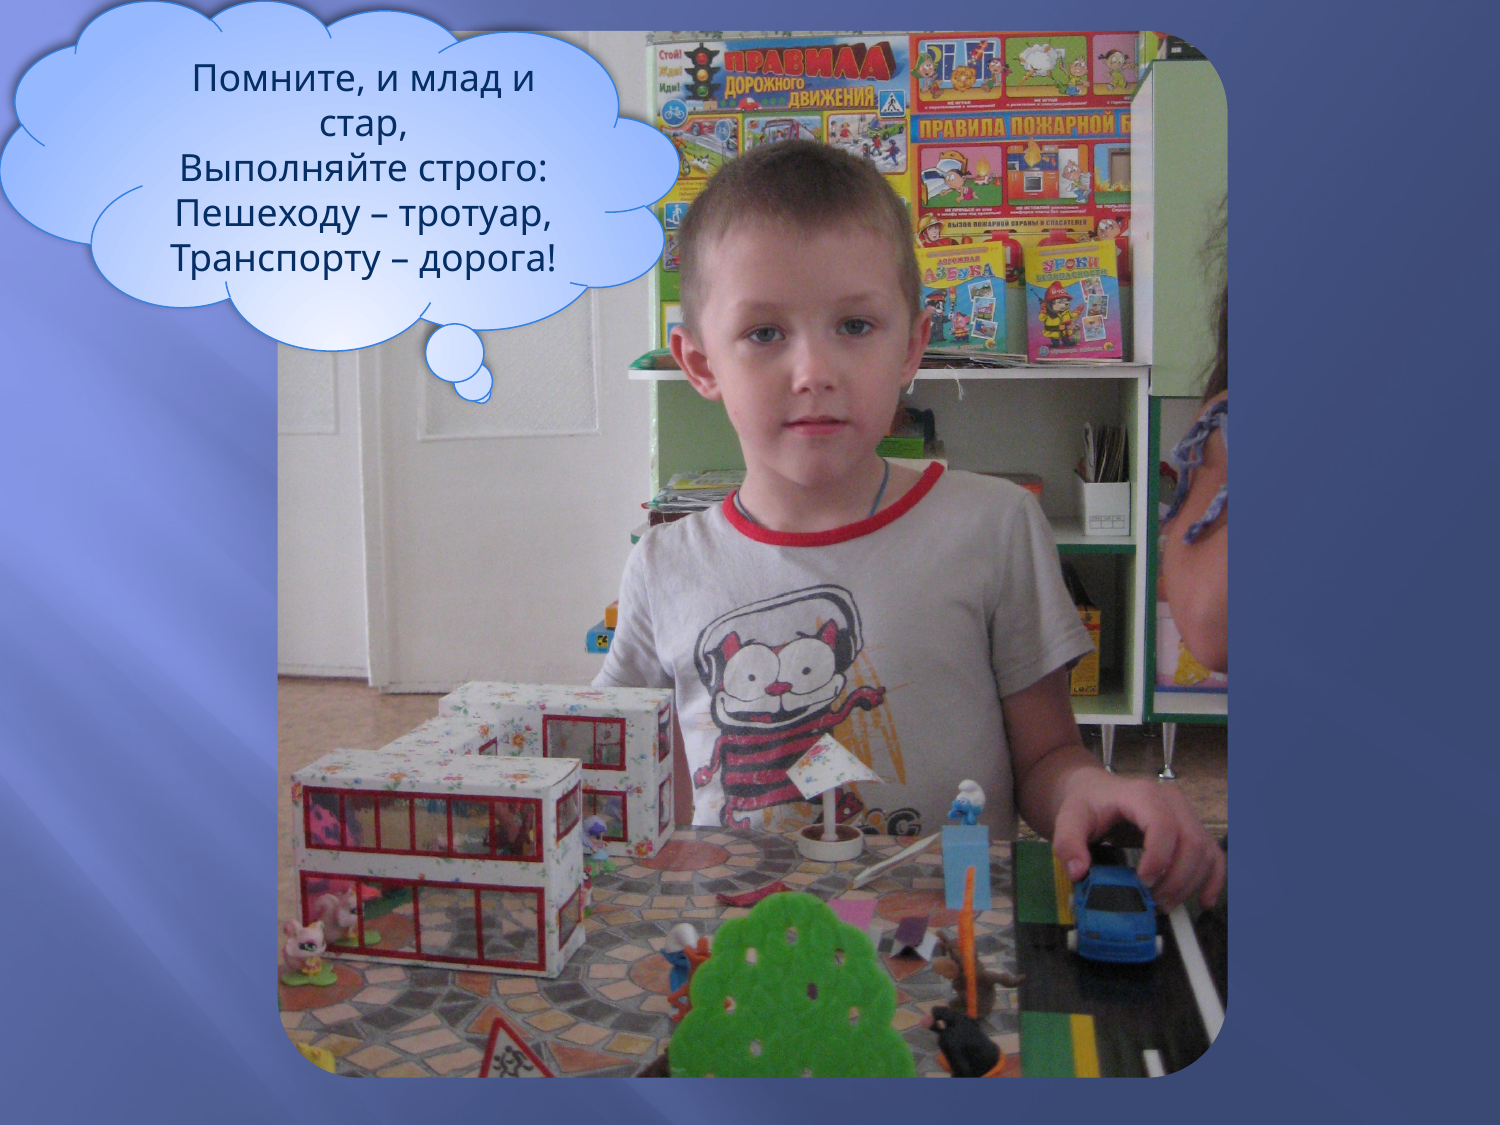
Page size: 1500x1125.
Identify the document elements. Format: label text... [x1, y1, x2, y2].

picture [228, 30, 1277, 1078]
text_box Помните, и млад и стар, Выполняйте строго: Пешеходу – тротуар, Транспорту – дорога! [0, 0, 603, 309]
